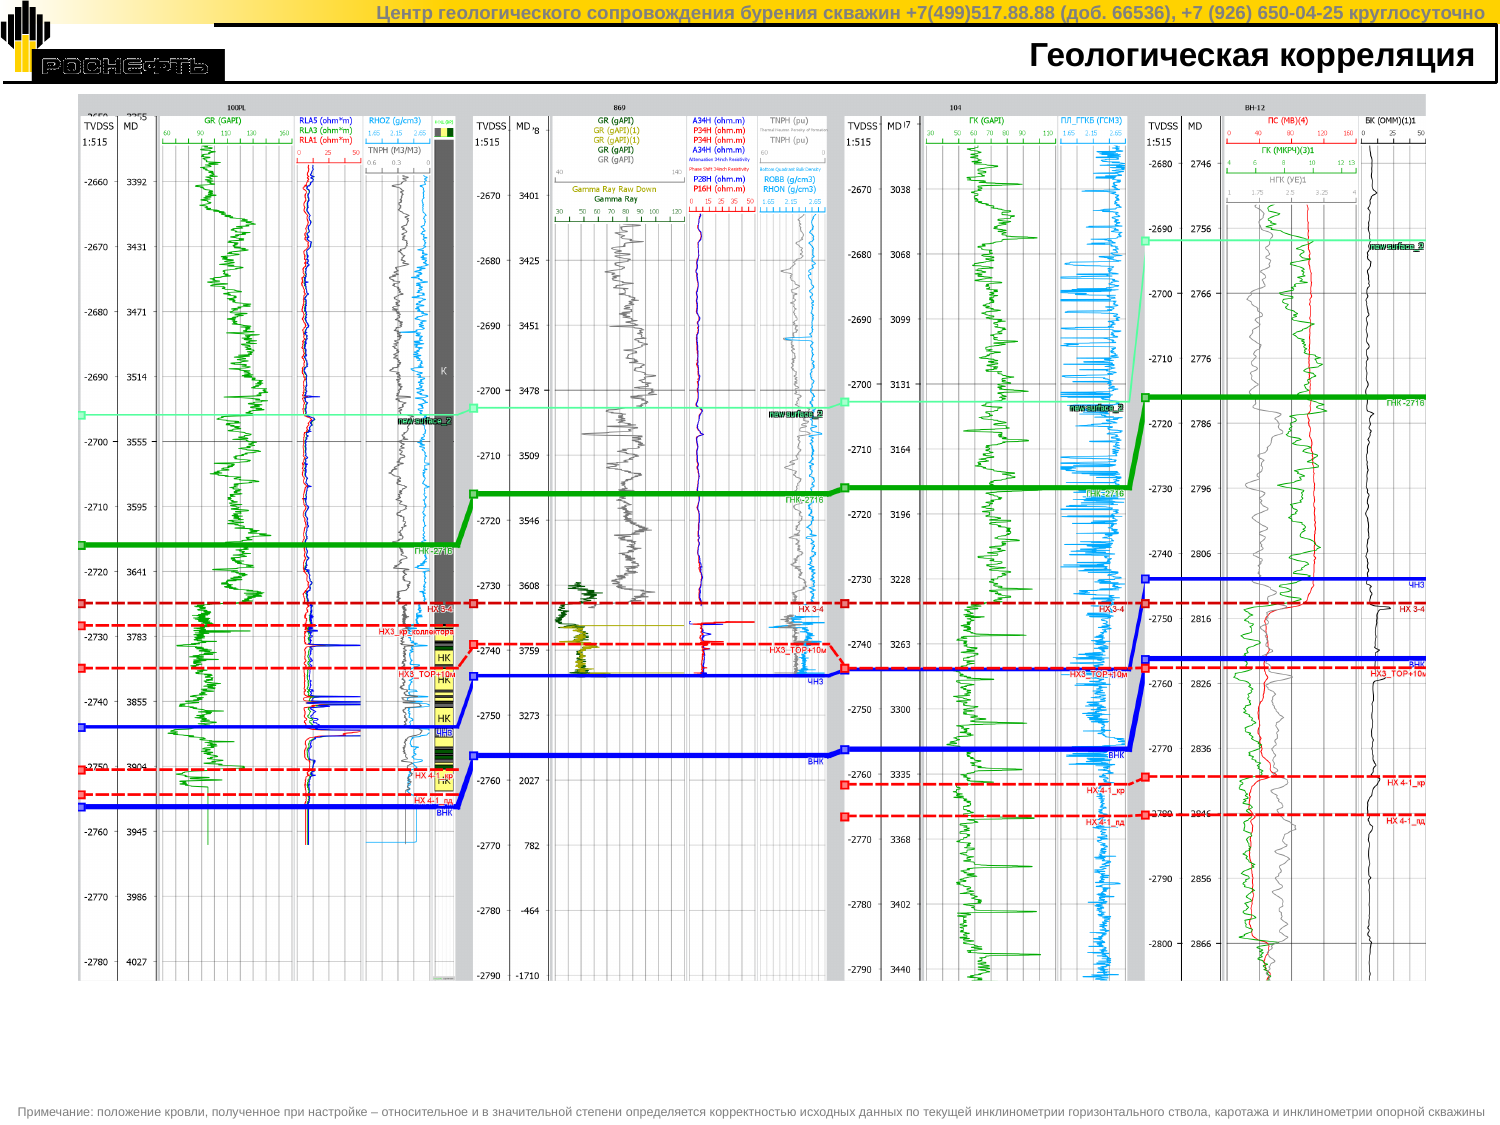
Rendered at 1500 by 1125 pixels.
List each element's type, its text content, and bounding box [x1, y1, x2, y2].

picture [77, 94, 1426, 981]
title Геологическая корреляция [263, 29, 1492, 77]
